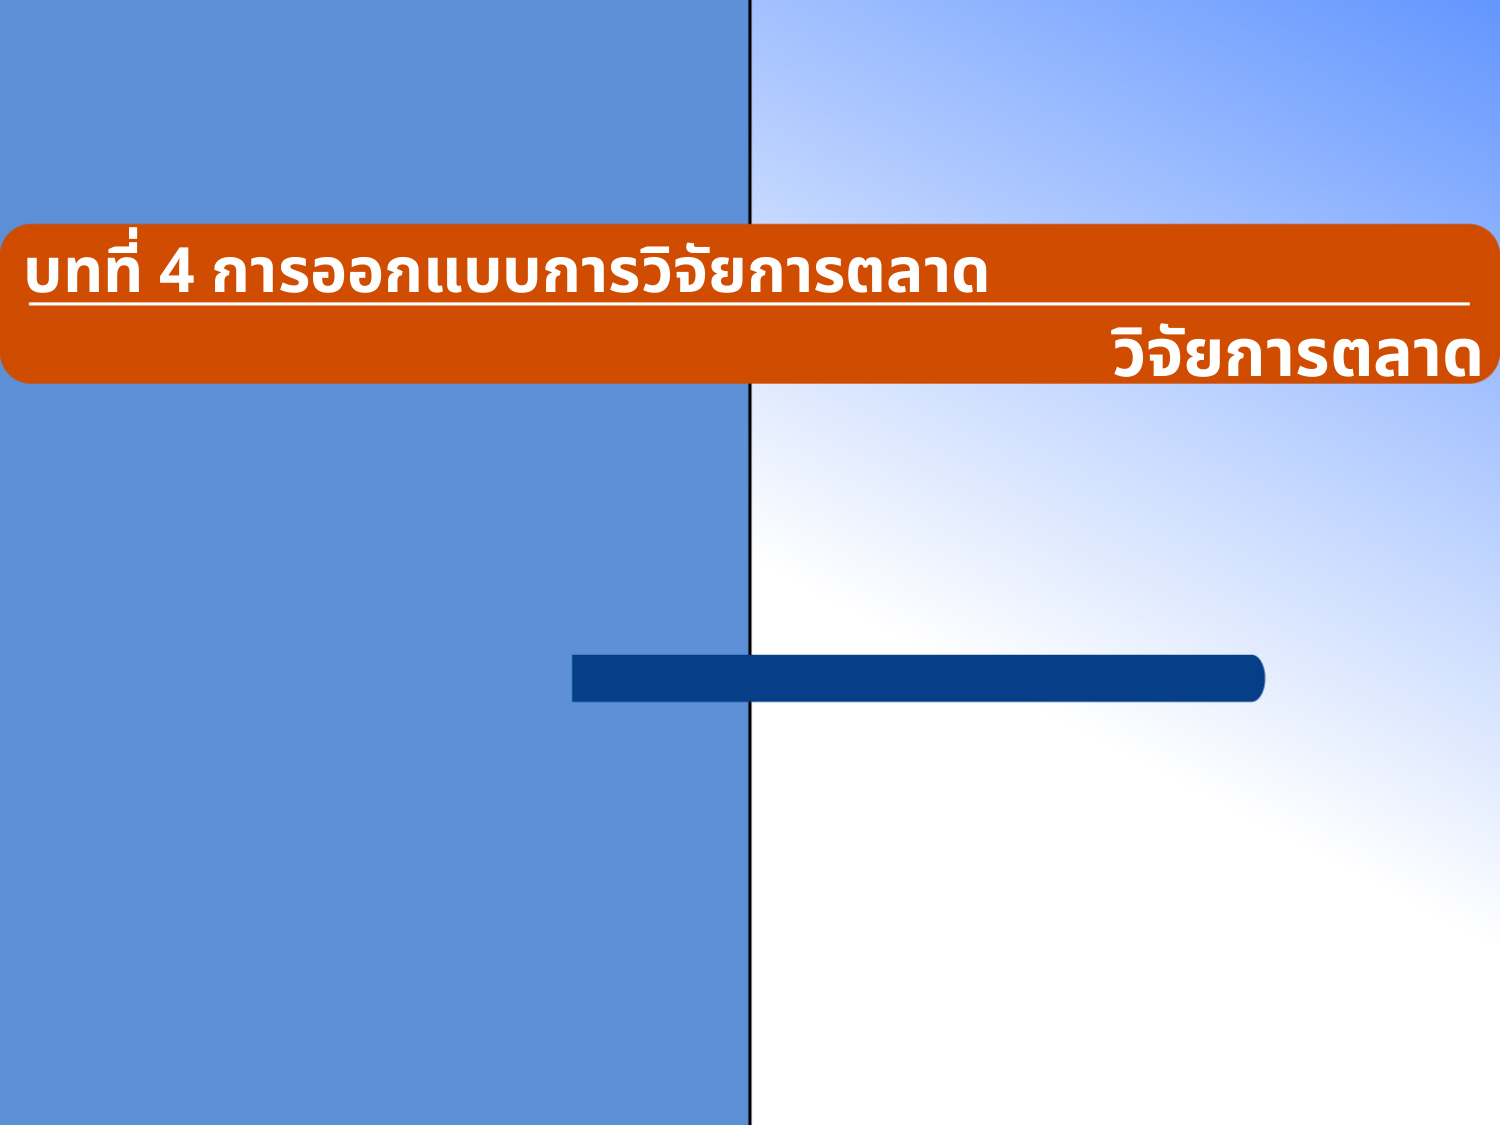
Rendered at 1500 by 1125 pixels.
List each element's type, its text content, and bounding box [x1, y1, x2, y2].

picture [0, 0, 1500, 1125]
text_box วิจัยการตลาด [47, 302, 1500, 398]
text_box บทที่ 4 การออกแบบการวิจัยการตลาด [23, 222, 1477, 313]
